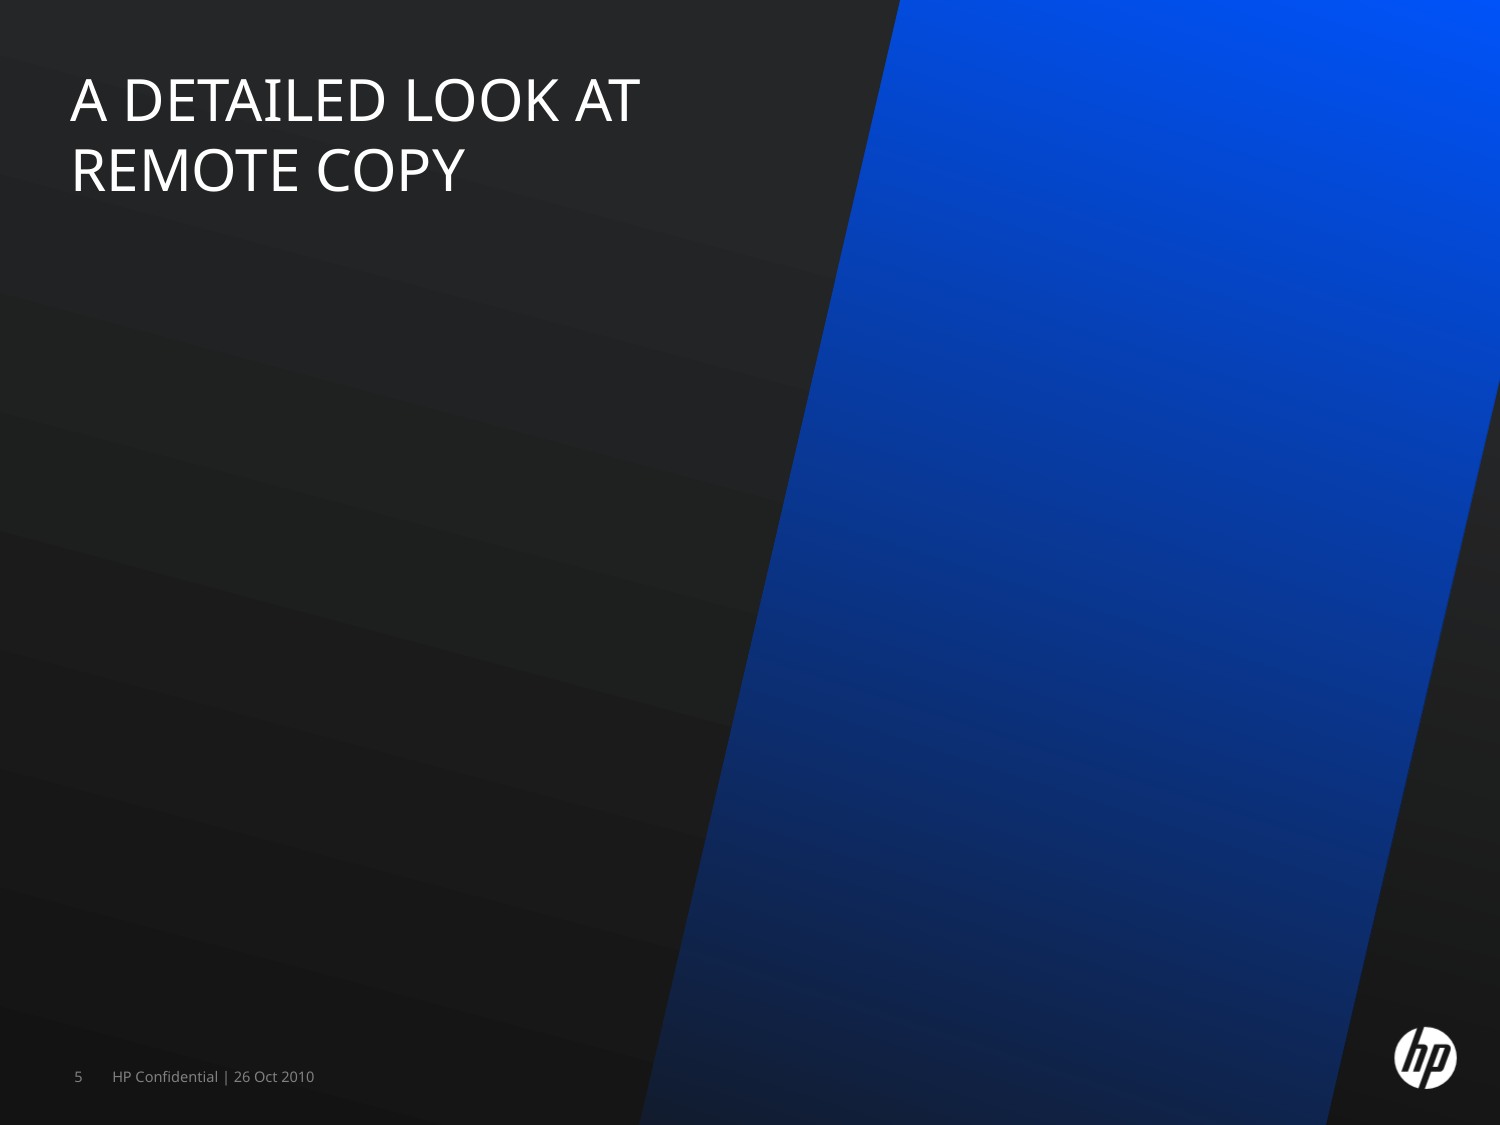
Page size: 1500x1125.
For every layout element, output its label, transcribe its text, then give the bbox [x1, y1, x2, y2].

title A detailed look at Remote Copy [55, 55, 750, 562]
picture [1311, 317, 1500, 1125]
